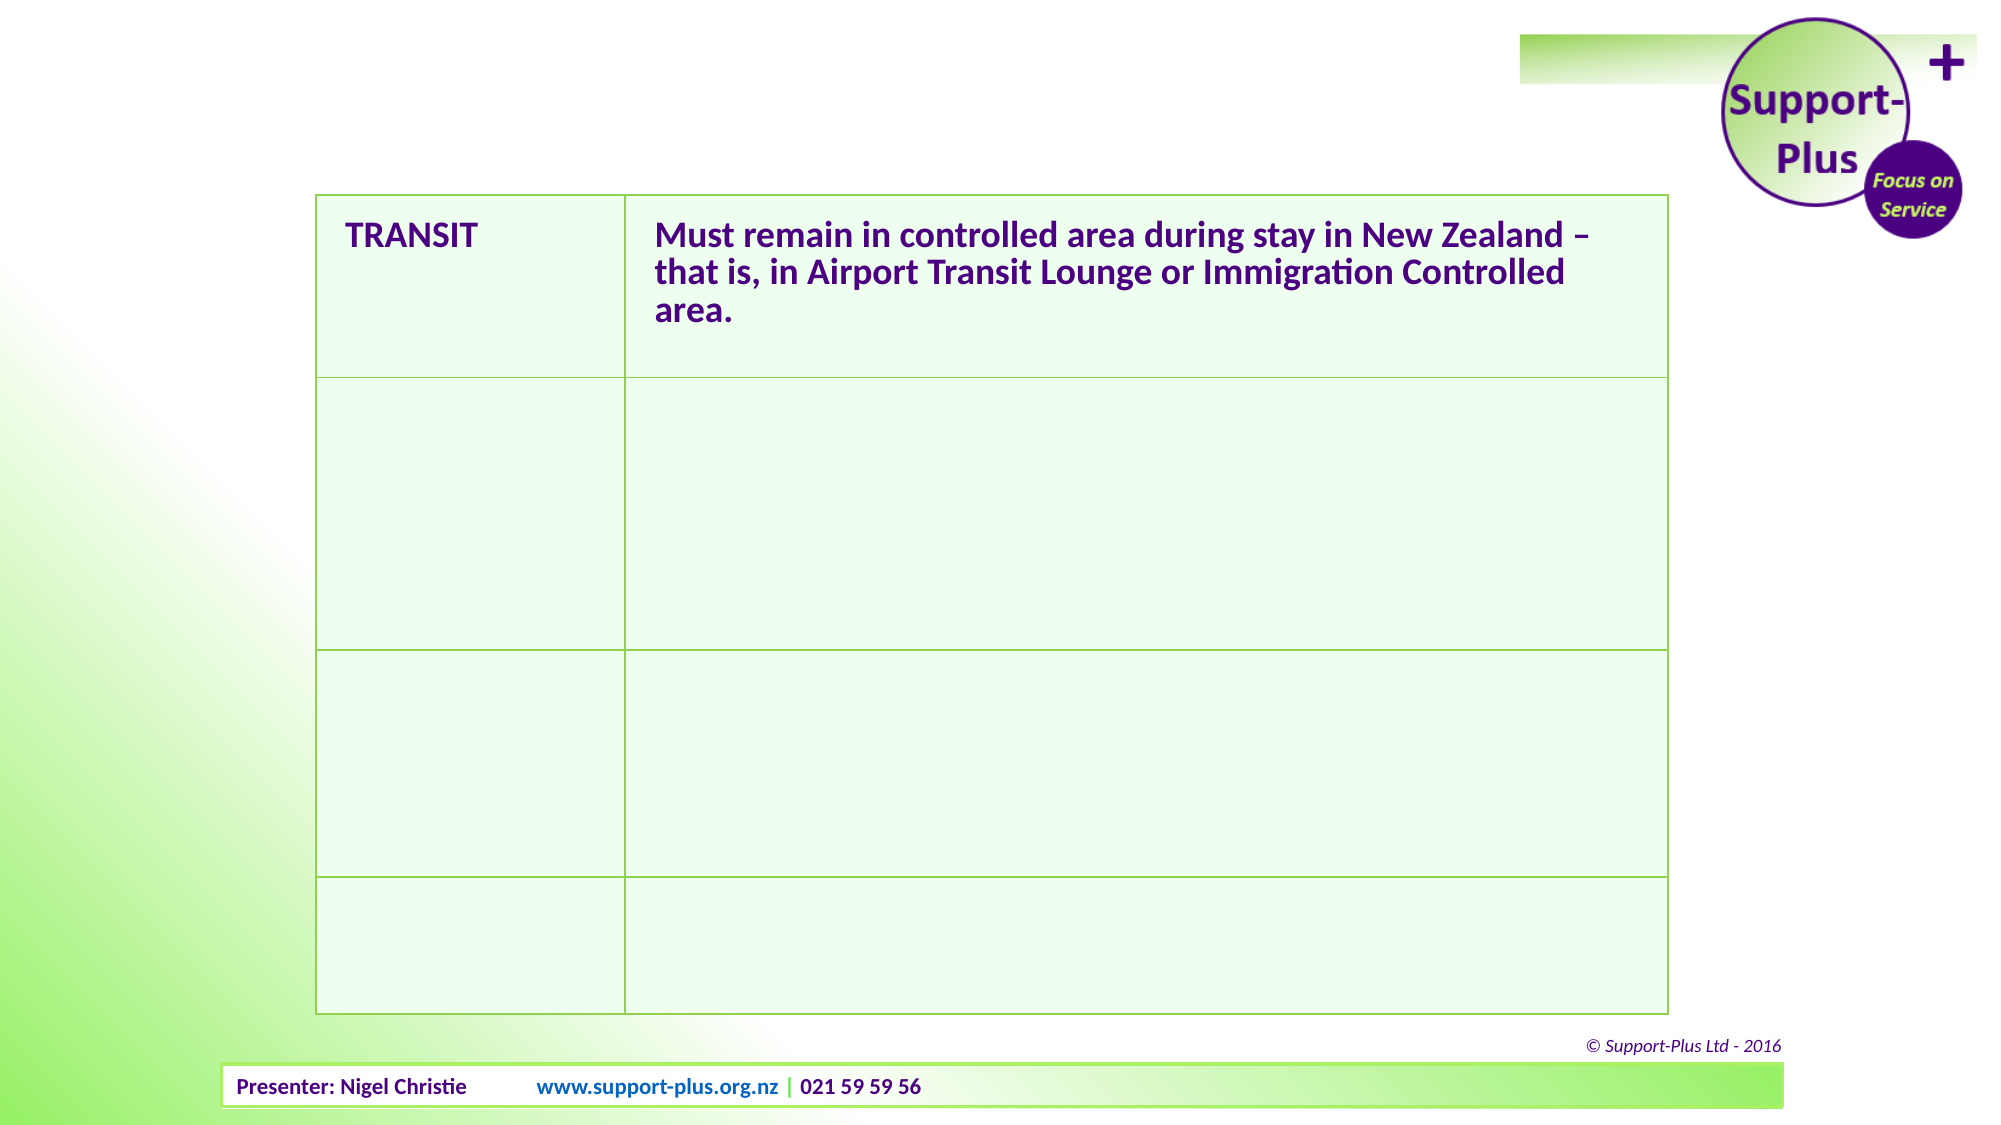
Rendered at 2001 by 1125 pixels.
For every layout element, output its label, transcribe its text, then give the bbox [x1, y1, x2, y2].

table_cell [626, 378, 1667, 649]
text_box © Support-Plus Ltd - 2016 [1570, 1026, 1819, 1064]
text_box Presenter: Nigel Christie www.support-plus.org.nz | 021 59 59 56 [221, 1063, 1783, 1107]
table_header Must remain in controlled area during stay in New Zealand – that is, in Airport Transit Lounge or Immigration Controlled area. [626, 196, 1667, 377]
table_header TRANSIT [317, 196, 624, 377]
table_cell [317, 878, 624, 1013]
table_cell [317, 378, 624, 649]
table_cell [626, 878, 1667, 1013]
picture [1514, 15, 1983, 246]
table_cell [626, 651, 1667, 876]
table_cell [317, 651, 624, 876]
